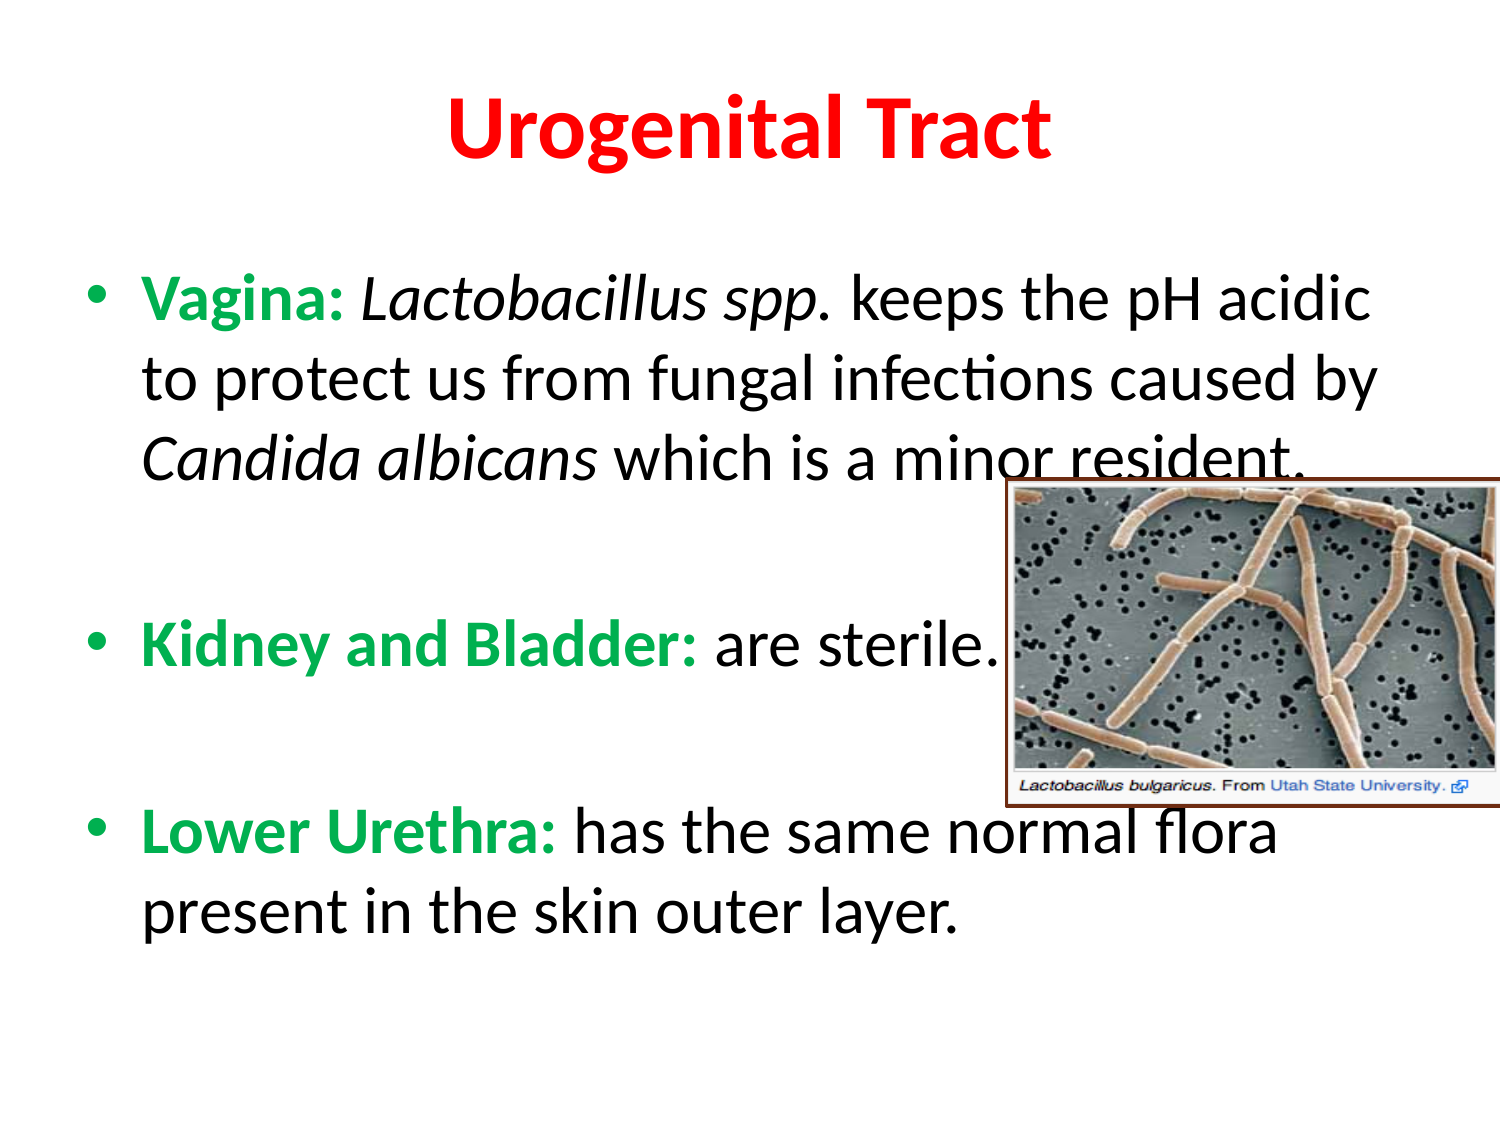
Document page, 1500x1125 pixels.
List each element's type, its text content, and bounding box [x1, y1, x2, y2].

picture [1007, 480, 1500, 805]
list Vagina: Lactobacillus spp. keeps the pH acidic to protect us from fungal infections caused by Candida albicans which is a minor resident. Kidney and Bladder: are sterile. Lower Urethra: has the same normal flora present in the skin outer layer. [70, 246, 1421, 1052]
title Urogenital Tract [75, 45, 1425, 200]
